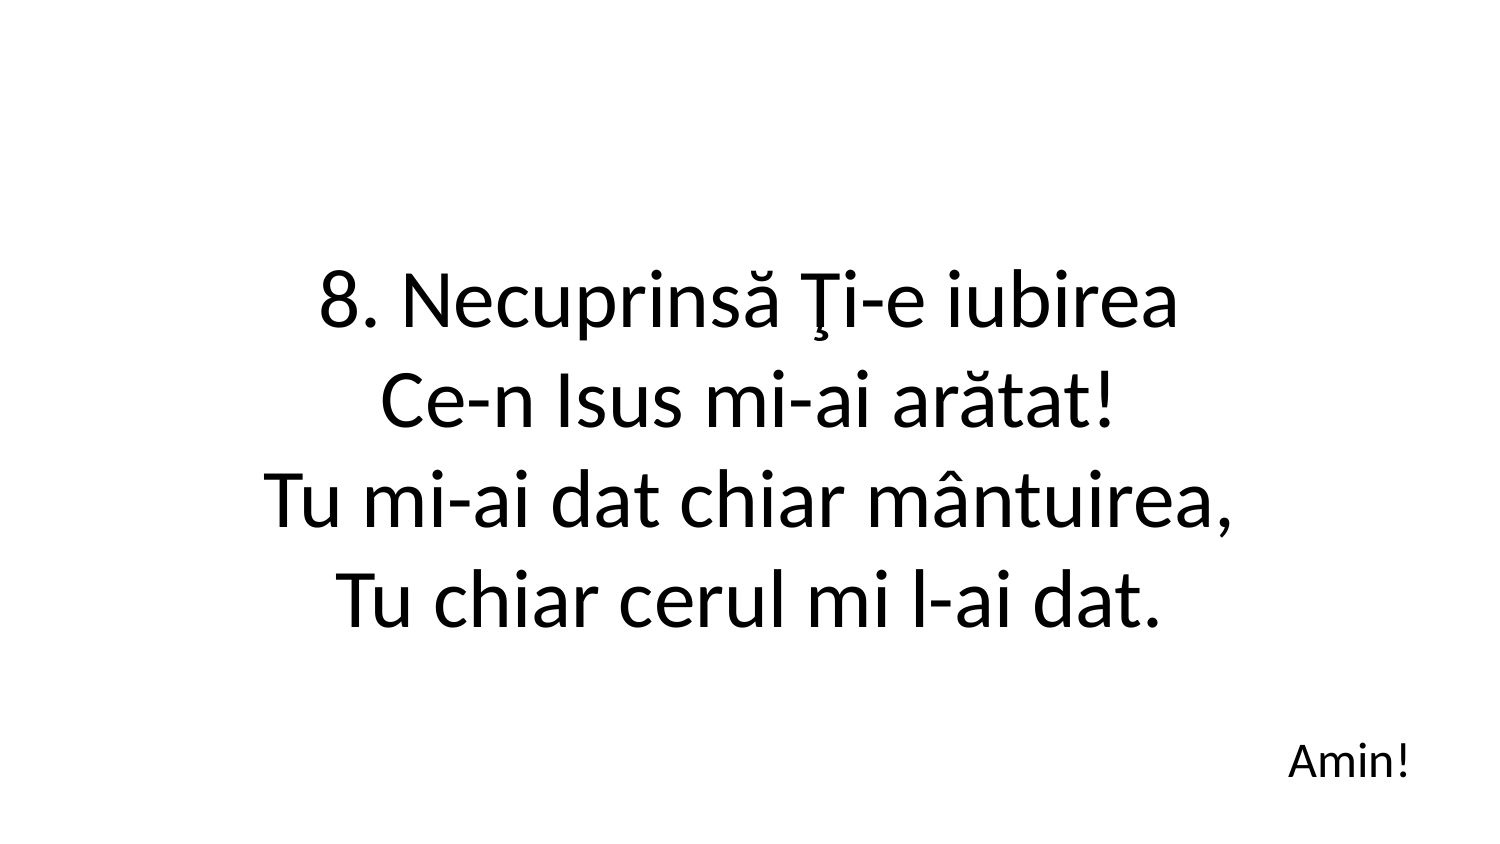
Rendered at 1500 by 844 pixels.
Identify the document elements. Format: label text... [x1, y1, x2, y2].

text_box 8. Necuprinsă Ţi-e iubirea Ce-n Isus mi-ai arătat! Tu mi-ai dat chiar mântuirea, Tu chiar cerul mi l-ai dat. [248, 192, 1252, 652]
text_box Amin! [1273, 674, 1427, 795]
